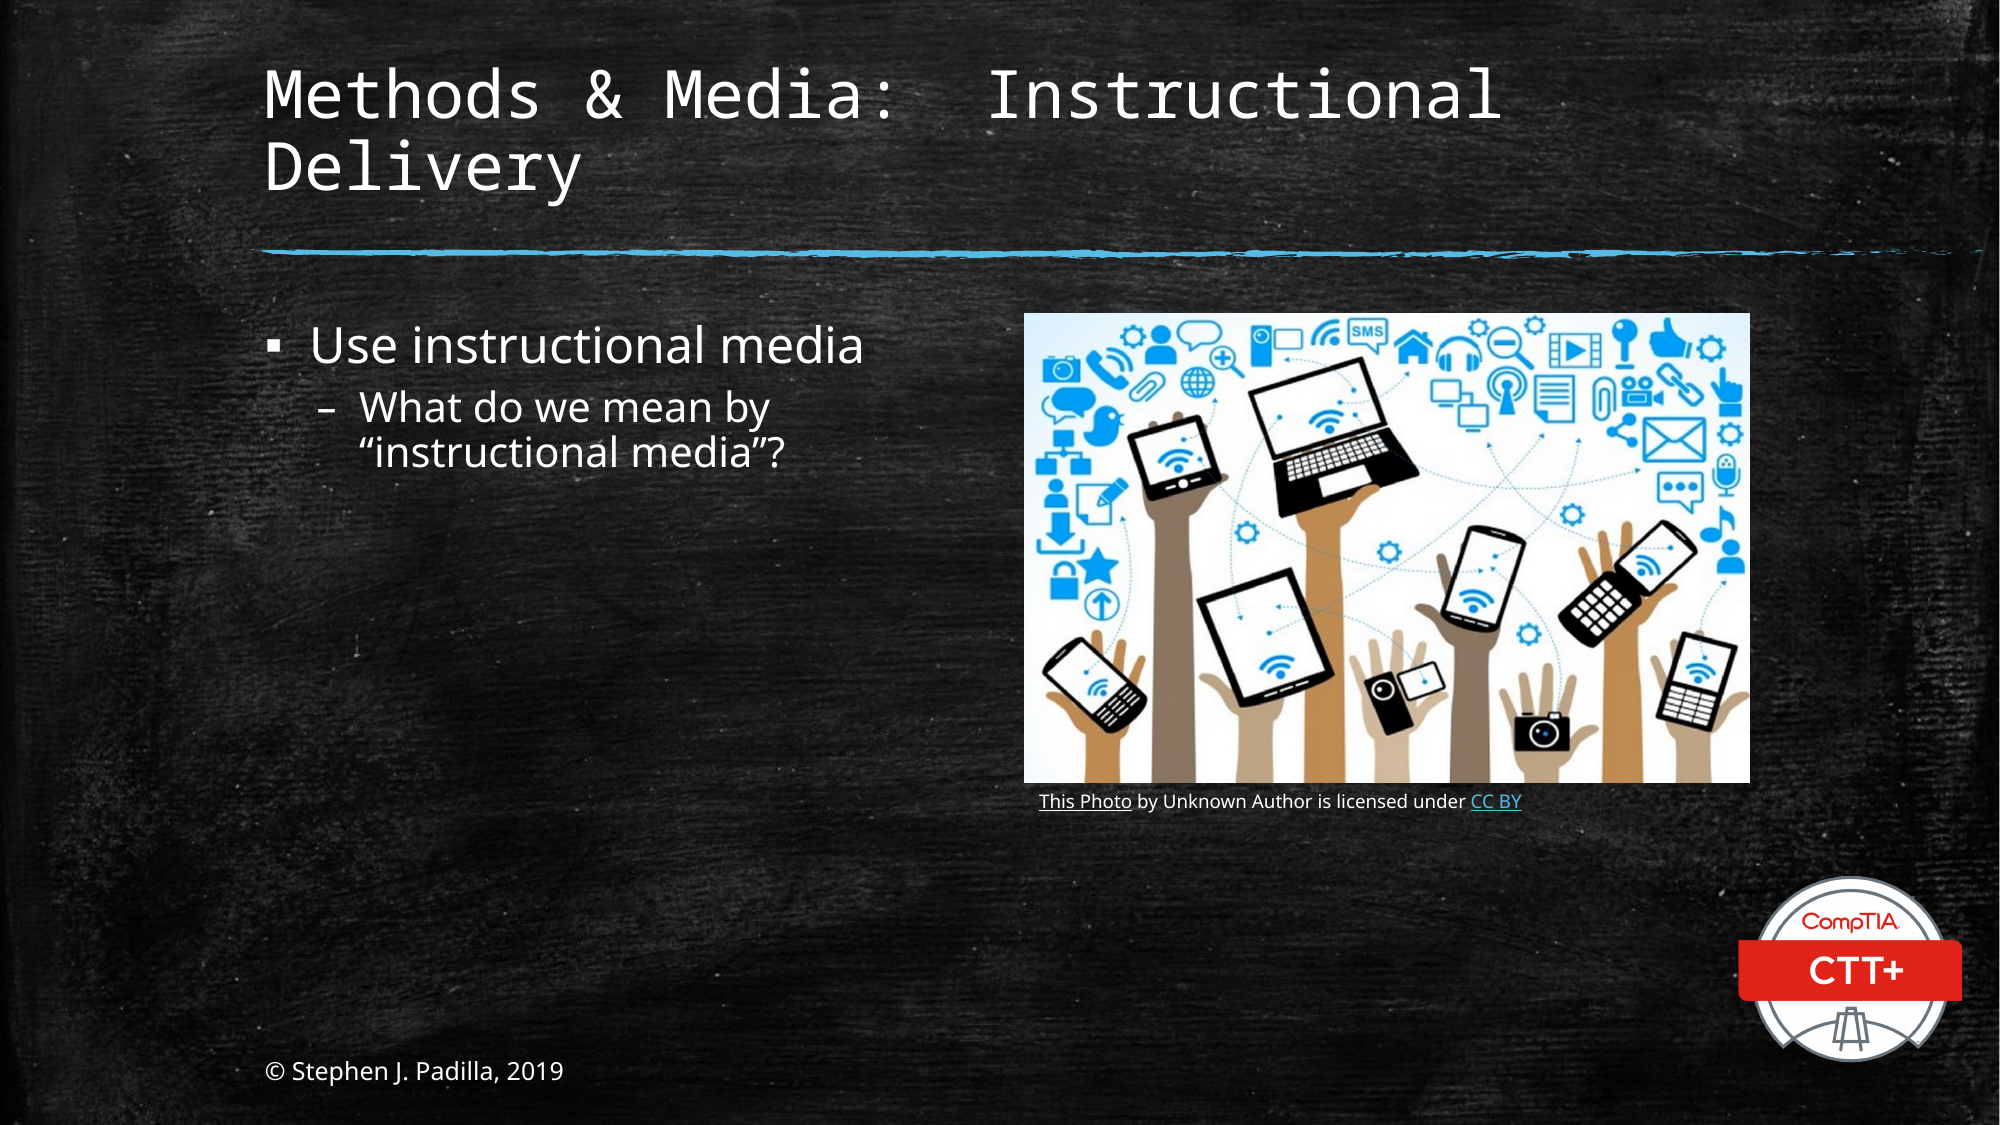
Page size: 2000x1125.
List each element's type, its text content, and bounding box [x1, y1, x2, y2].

list Use instructional media What do we mean by “instructional media”? [249, 312, 975, 1013]
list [1024, 313, 1750, 783]
text_box This Photo by Unknown Author is licensed under CC BY [1024, 783, 1750, 823]
footer © Stephen J. Padilla, 2019 [249, 1050, 1288, 1096]
title Methods & Media: Instructional Delivery [249, 45, 1750, 213]
picture [1699, 824, 2000, 1125]
